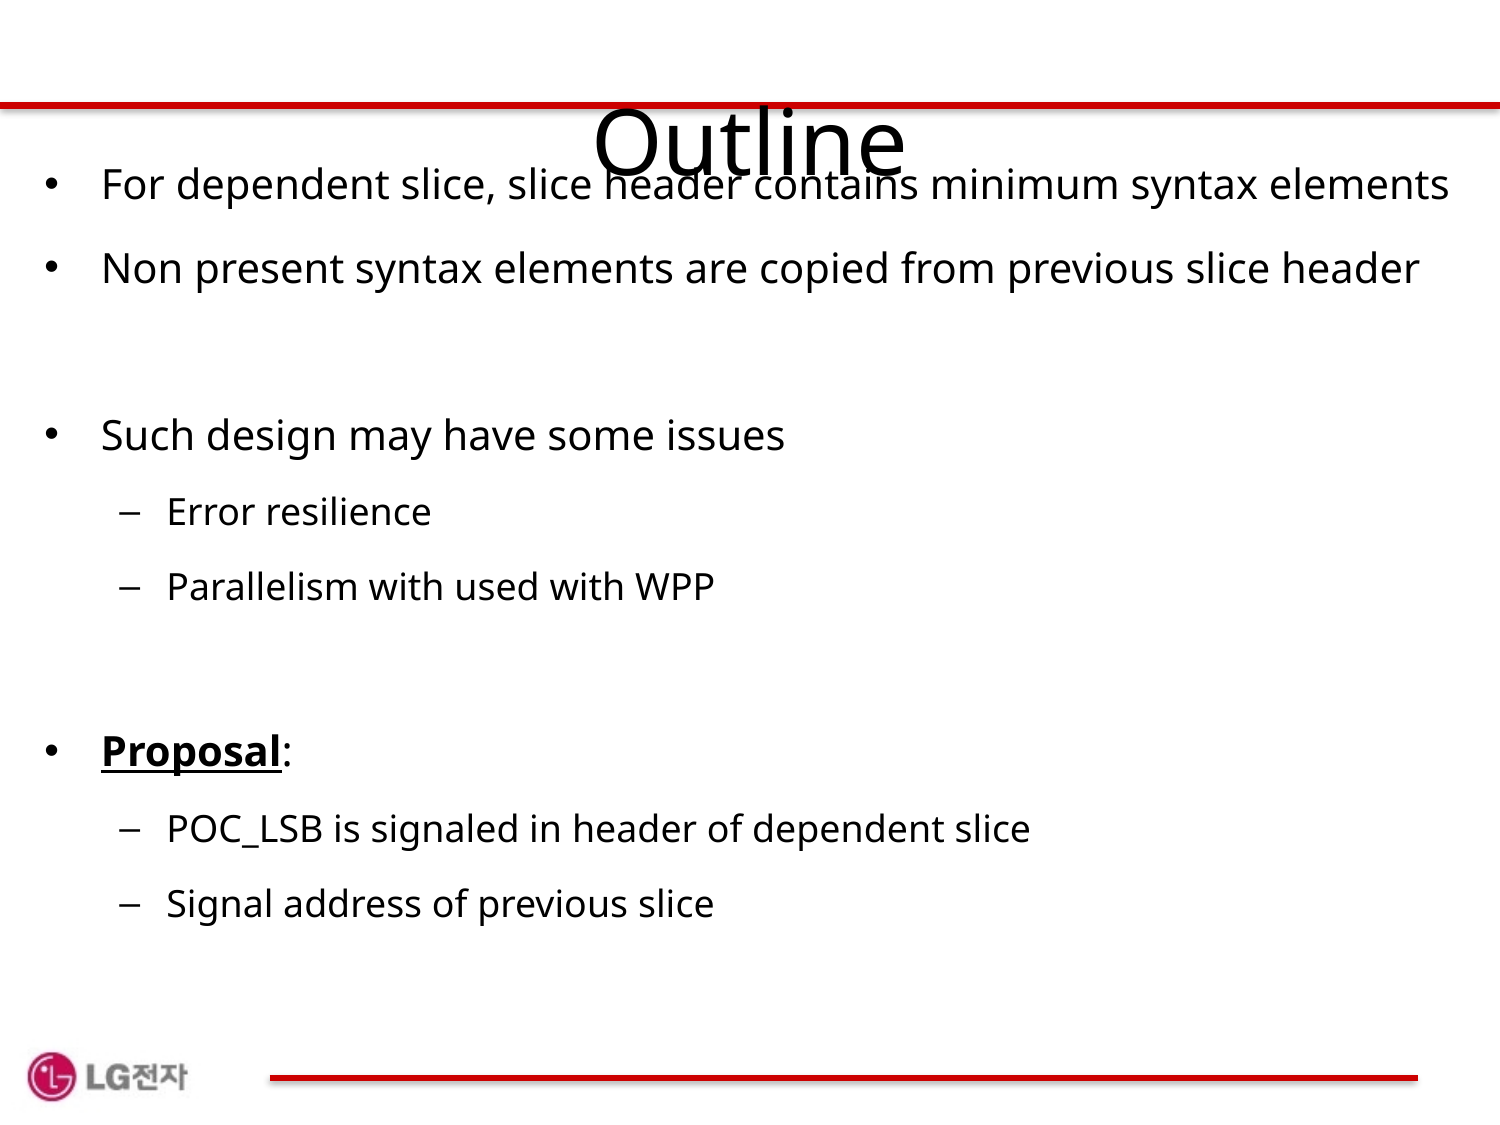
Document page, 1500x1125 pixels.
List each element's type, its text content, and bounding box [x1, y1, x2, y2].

list For dependent slice, slice header contains minimum syntax elements Non present syntax elements are copied from previous slice header Such design may have some issues Error resilience Parallelism with used with WPP Proposal: POC_LSB is signaled in header of dependent slice Signal address of previous slice [29, 125, 1471, 1059]
picture [0, 1037, 249, 1125]
title Outline [74, 44, 1426, 125]
